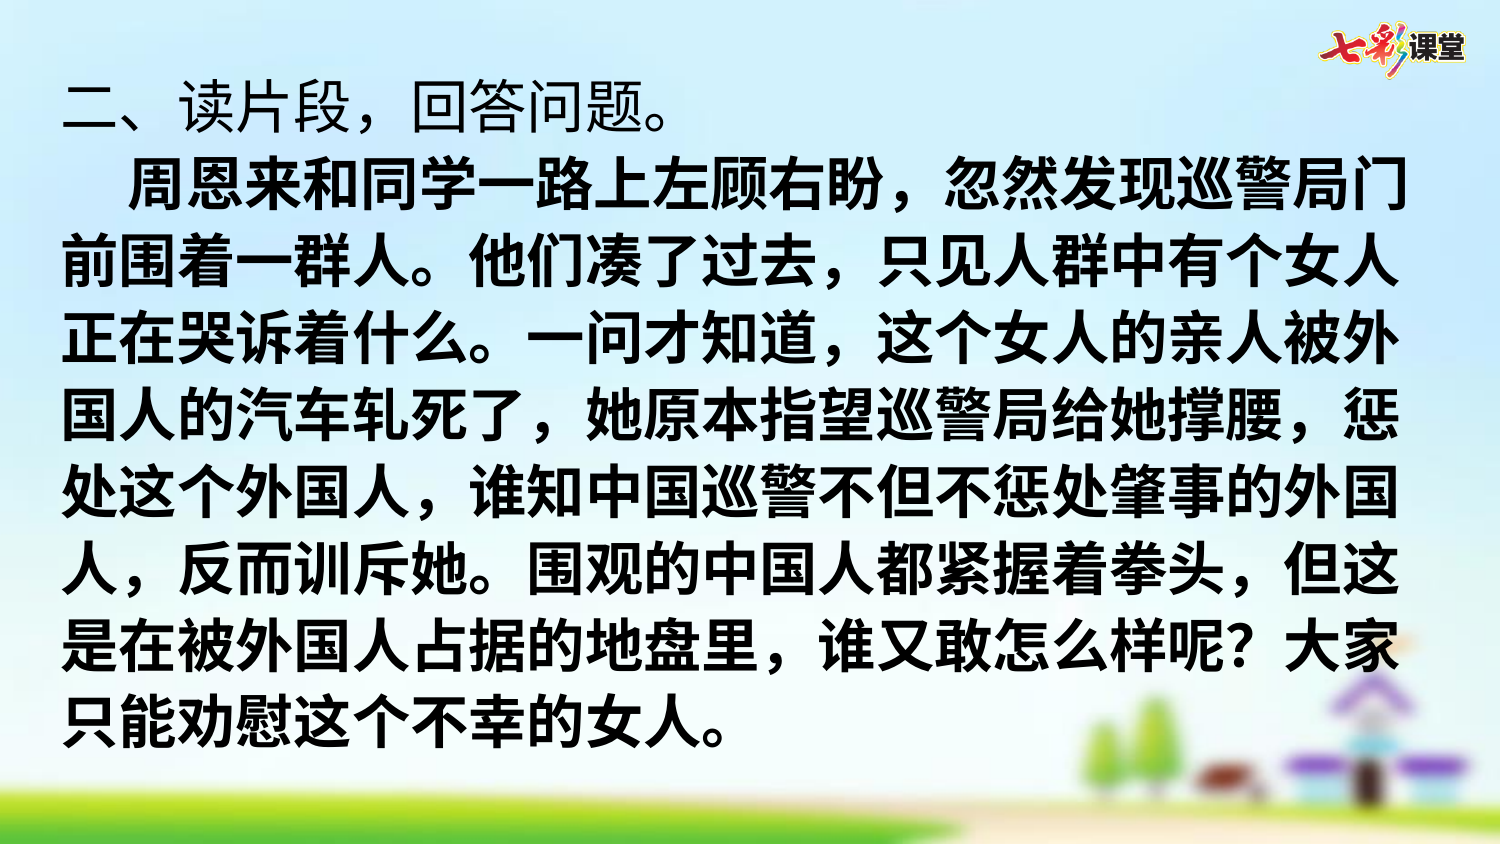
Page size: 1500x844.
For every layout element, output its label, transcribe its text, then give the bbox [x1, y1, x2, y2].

text_box 二、读片段，回答问题。 周恩来和同学一路上左顾右盼，忽然发现巡警局门前围着一群人。他们凑了过去，只见人群中有个女人正在哭诉着什么。一问才知道，这个女人的亲人被外国人的汽车轧死了，她原本指望巡警局给她撑腰，惩处这个外国人，谁知中国巡警不但不惩处肇事的外国人，反而训斥她。围观的中国人都紧握着拳头，但这是在被外国人占据的地盘里，谁又敢怎么样呢？大家只能劝慰这个不幸的女人。 [46, 55, 1466, 763]
picture [0, 0, 1500, 844]
